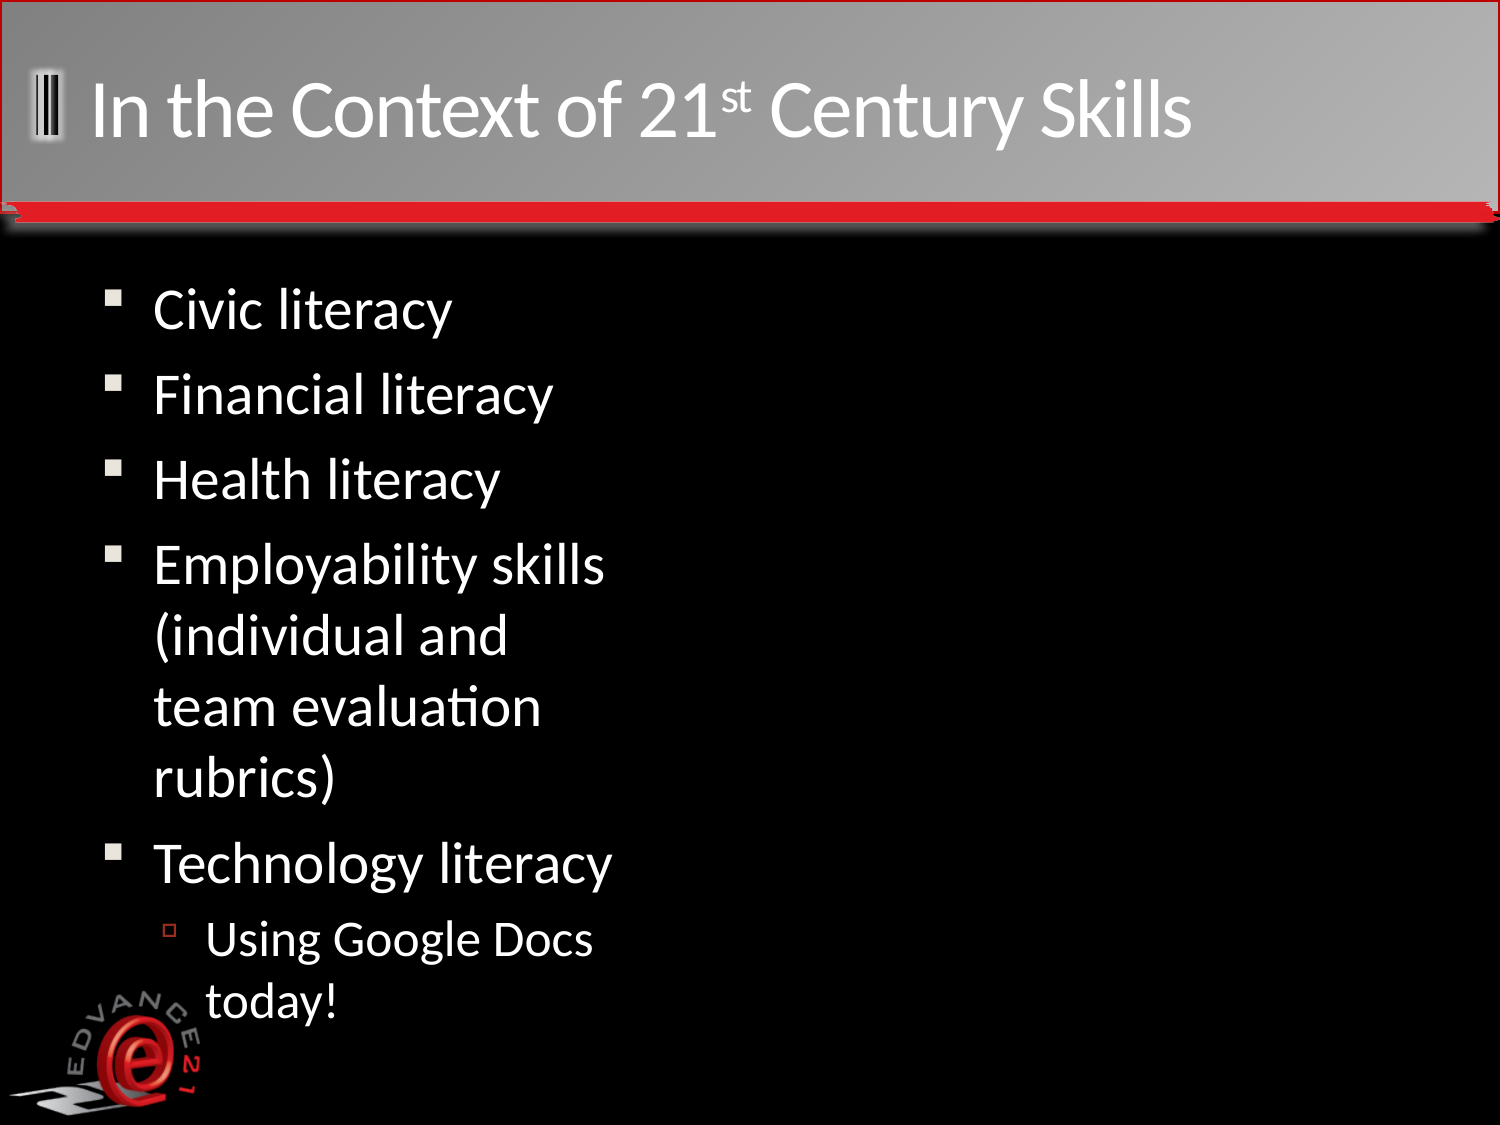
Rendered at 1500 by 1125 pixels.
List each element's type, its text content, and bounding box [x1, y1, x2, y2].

title In the Context of 21st Century Skills [75, 46, 1425, 188]
list Civic literacy Financial literacy Health literacy Employability skills (individual and team evaluation rubrics) Technology literacy Using Google Docs today! [75, 262, 663, 1043]
picture [0, 983, 225, 1125]
picture [0, 199, 1500, 225]
